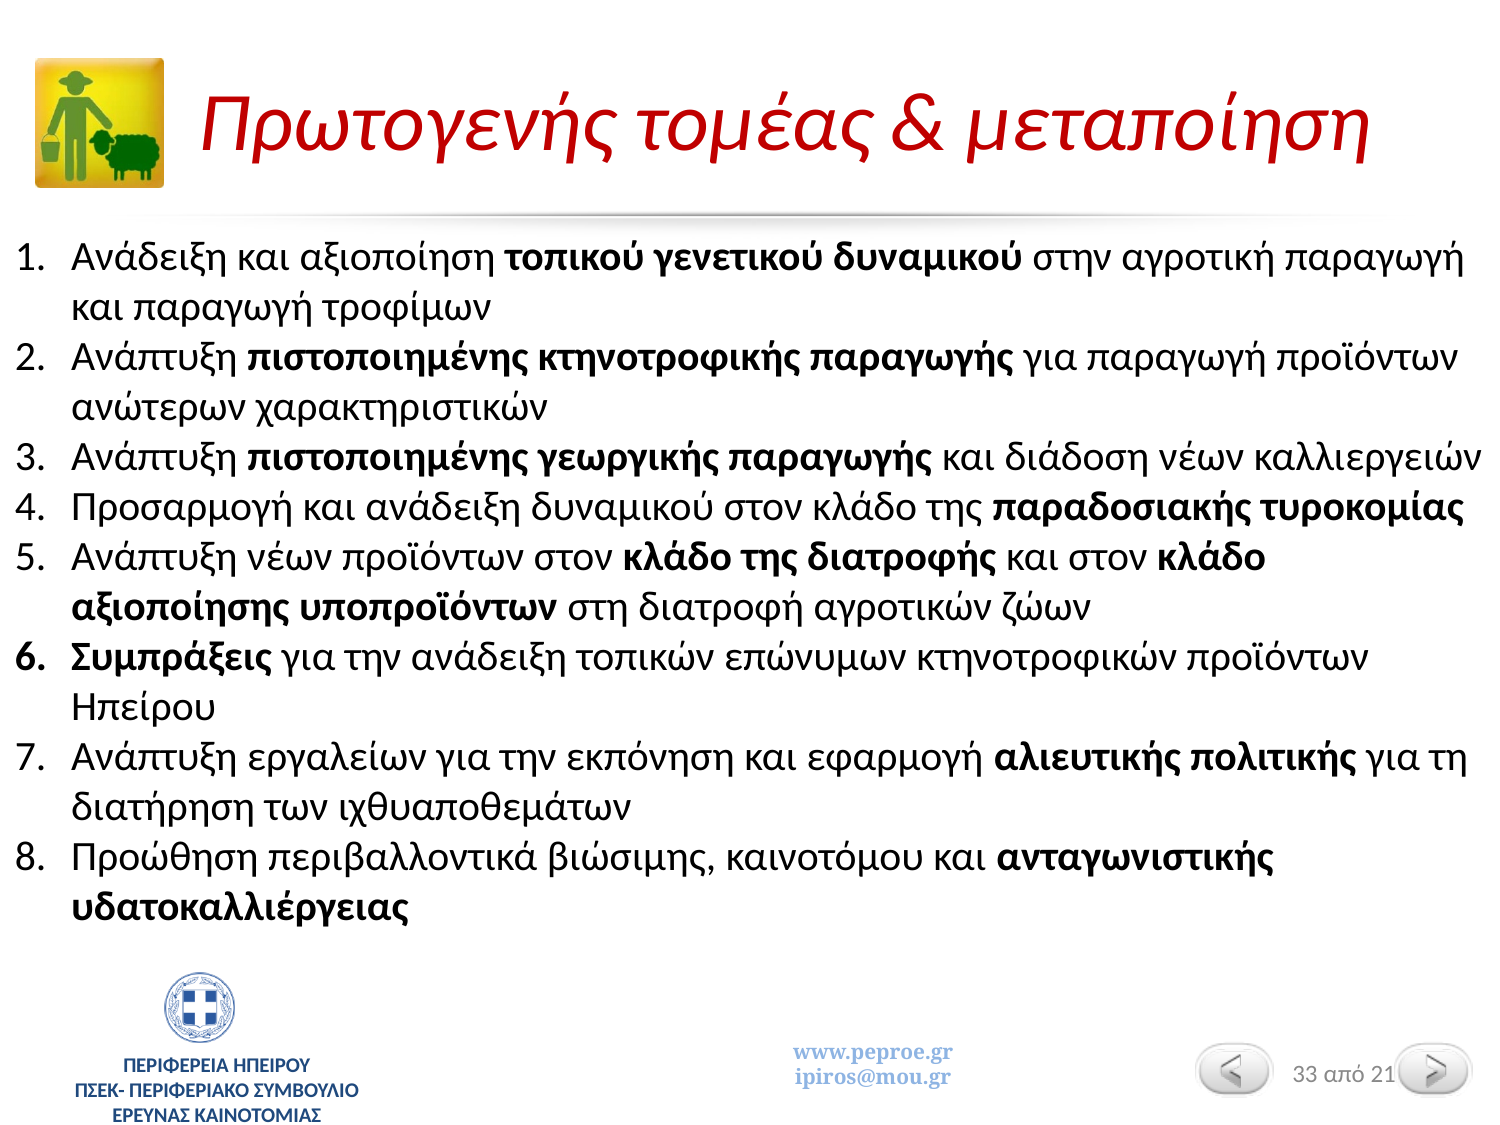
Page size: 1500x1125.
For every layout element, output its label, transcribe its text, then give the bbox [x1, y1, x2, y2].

text_box Ανάδειξη και αξιοποίηση τοπικού γενετικού δυναμικού στην αγροτική παραγωγή και παραγωγή τροφίμων Ανάπτυξη πιστοποιημένης κτηνοτροφικής παραγωγής για παραγωγή προϊόντων ανώτερων χαρακτηριστικών Ανάπτυξη πιστοποιημένης γεωργικής παραγωγής και διάδοση νέων καλλιεργειών Προσαρμογή και ανάδειξη δυναμικού στον κλάδο της παραδοσιακής τυροκομίας Ανάπτυξη νέων προϊόντων στον κλάδο της διατροφής και στον κλάδο αξιοποίησης υποπροϊόντων στη διατροφή αγροτικών ζώων Συμπράξεις για την ανάδειξη τοπικών επώνυμων κτηνοτροφικών προϊόντων Ηπείρου Ανάπτυξη εργαλείων για την εκπόνηση και εφαρμογή αλιευτικής πολιτικής για τη διατήρηση των ιχθυαποθεμάτων Προώθηση περιβαλλοντικά βιώσιμης, καινοτόμου και ανταγωνιστικής υδατοκαλλιέργειας [0, 254, 1500, 937]
slide_number 33 από 21 [1277, 1042, 1389, 1103]
text_box ΠΕΡΙΦΕΡΕΙΑ ΗΠΕΙΡΟΥ ΠΣΕΚ- ΠΕΡΙΦΕΡΙΑΚΟ ΣΥΜΒΟΥΛΙΟ ΕΡΕΥΝΑΣ ΚΑΙΝΟΤΟΜΙΑΣ [35, 1044, 399, 1125]
picture [34, 58, 165, 188]
picture [1195, 1031, 1274, 1110]
picture [0, 210, 1500, 243]
text_box www.peproe.gr ipiros@mou.gr [691, 1031, 1055, 1096]
picture [1394, 1031, 1473, 1110]
title Πρωτογενής τομέας & μεταποίηση [70, 23, 1500, 210]
picture [163, 972, 235, 1044]
